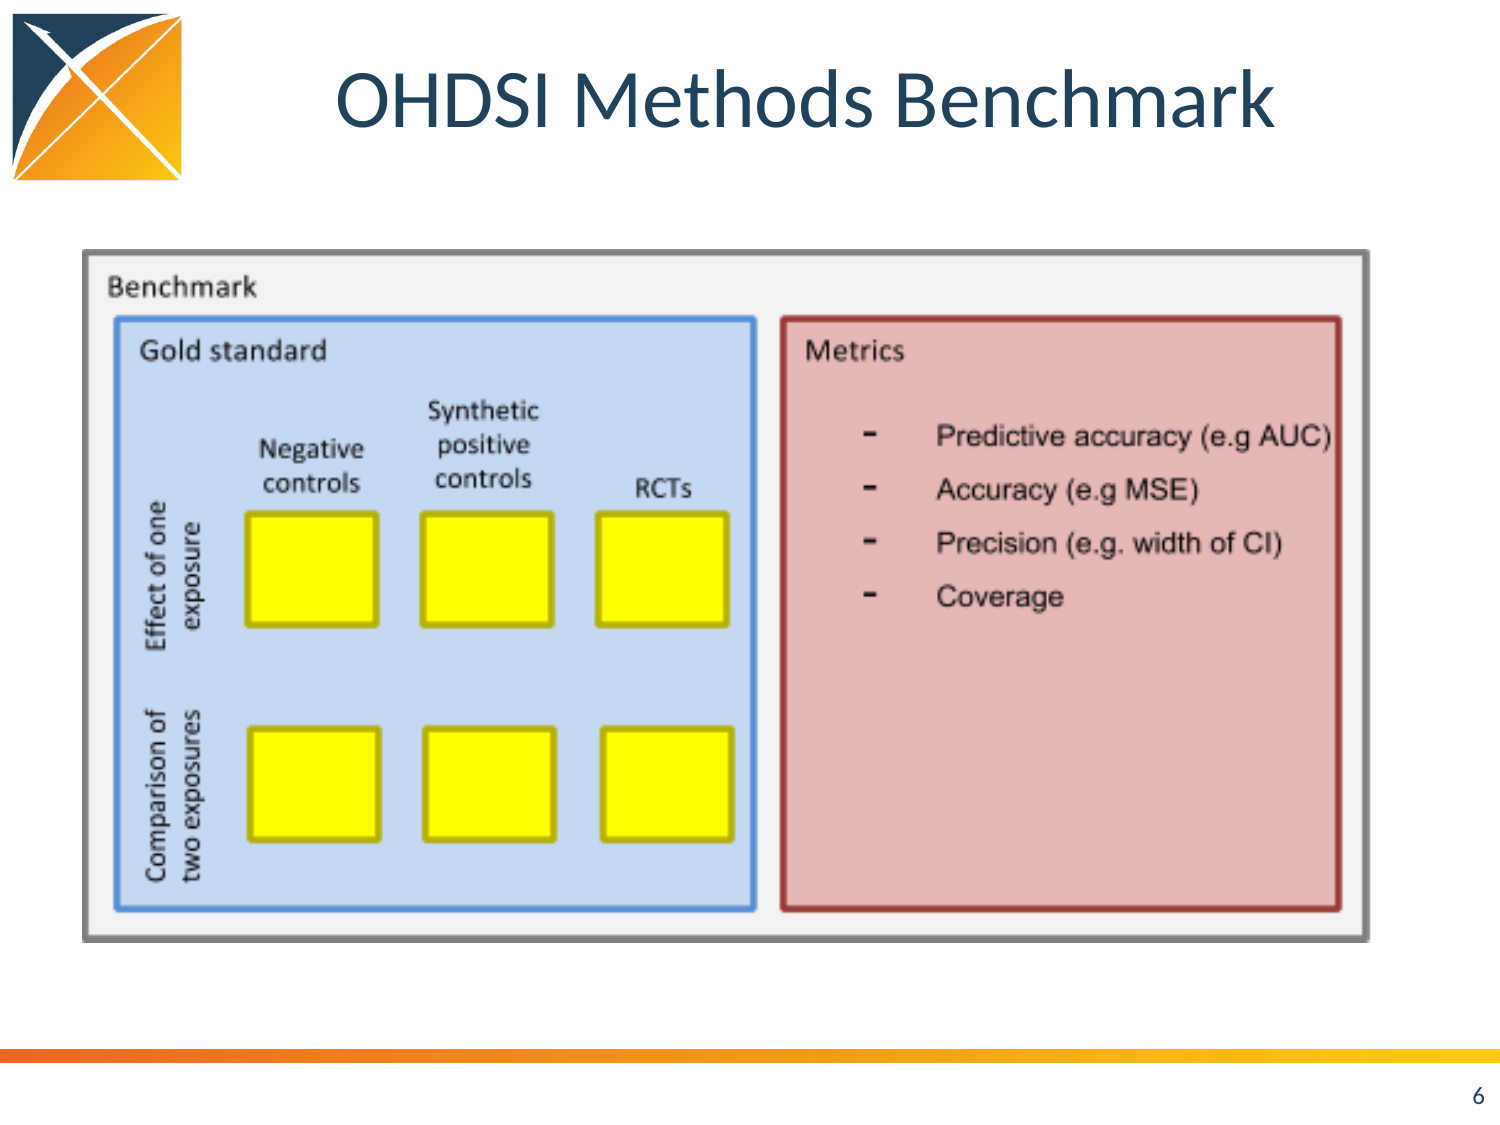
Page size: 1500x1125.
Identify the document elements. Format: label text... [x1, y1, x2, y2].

picture [0, 0, 206, 200]
title OHDSI Methods Benchmark [187, 24, 1425, 163]
slide_number 6 [1149, 1065, 1500, 1125]
picture [82, 249, 1395, 943]
